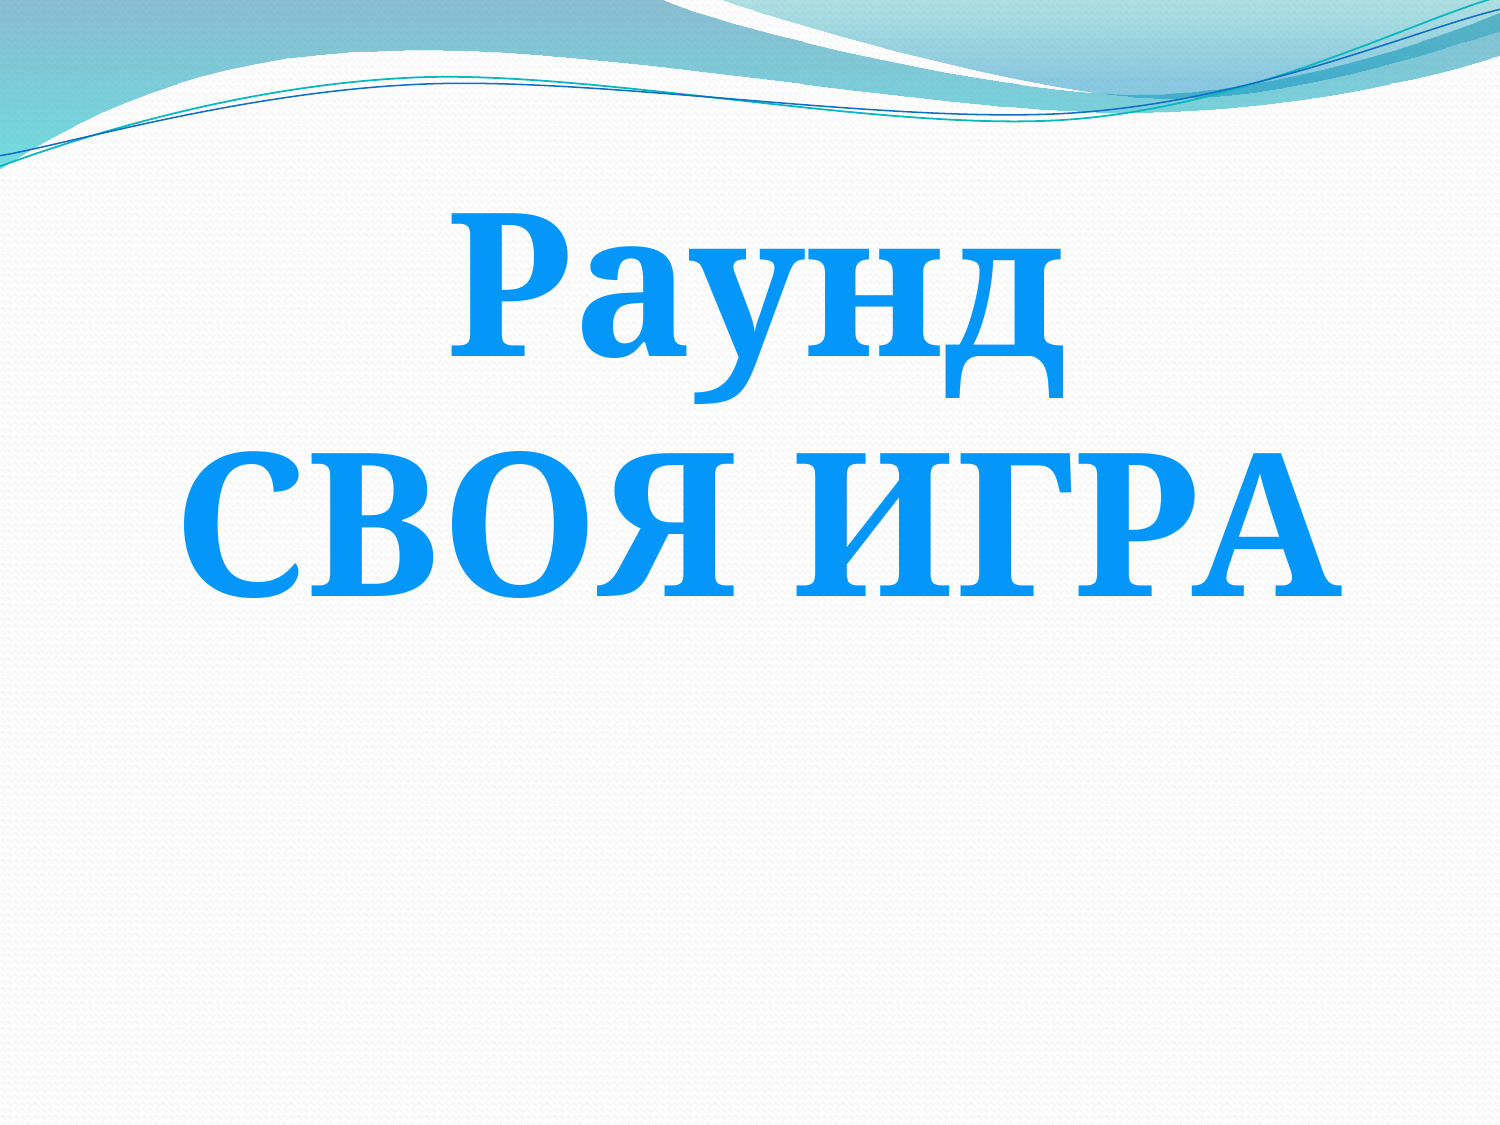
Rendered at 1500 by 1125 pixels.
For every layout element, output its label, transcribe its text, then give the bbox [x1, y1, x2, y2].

text_box Раунд СВОЯ ИГРА [158, 148, 1357, 644]
